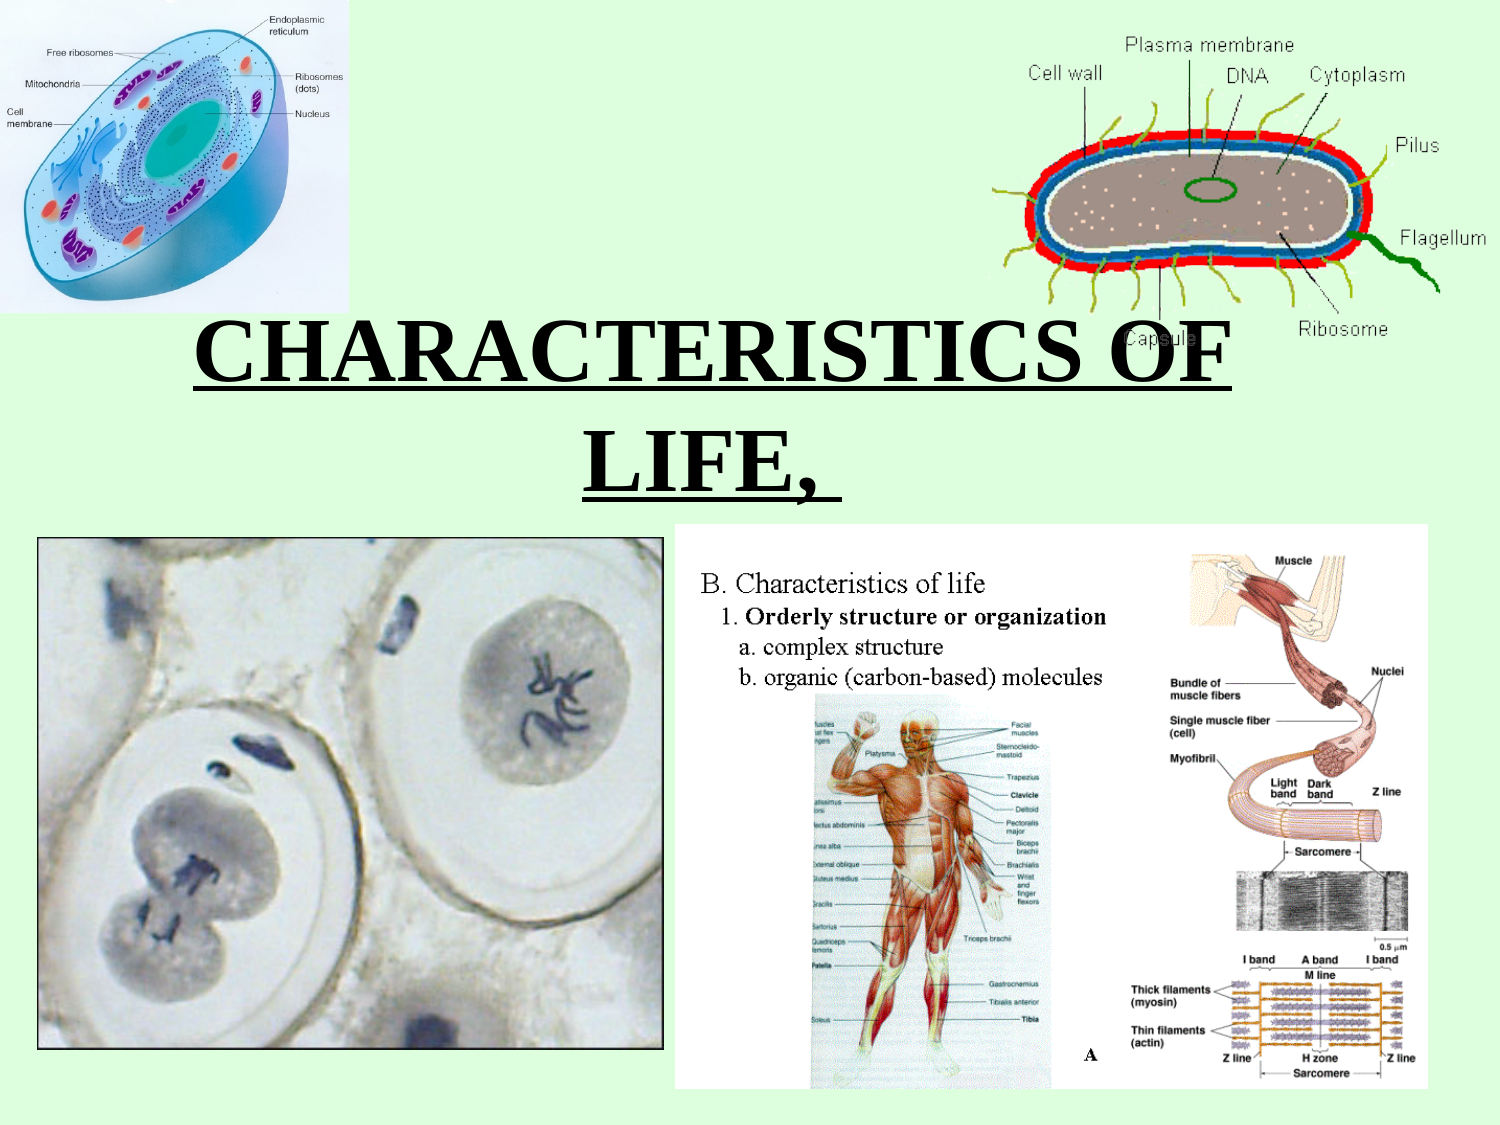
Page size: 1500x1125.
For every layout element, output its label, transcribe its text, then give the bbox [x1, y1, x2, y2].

picture [674, 524, 1428, 1090]
picture [0, 0, 349, 313]
picture [977, 24, 1500, 363]
title CHARACTERISTICS OF LIFE, [137, 274, 1288, 525]
picture [37, 537, 665, 1051]
